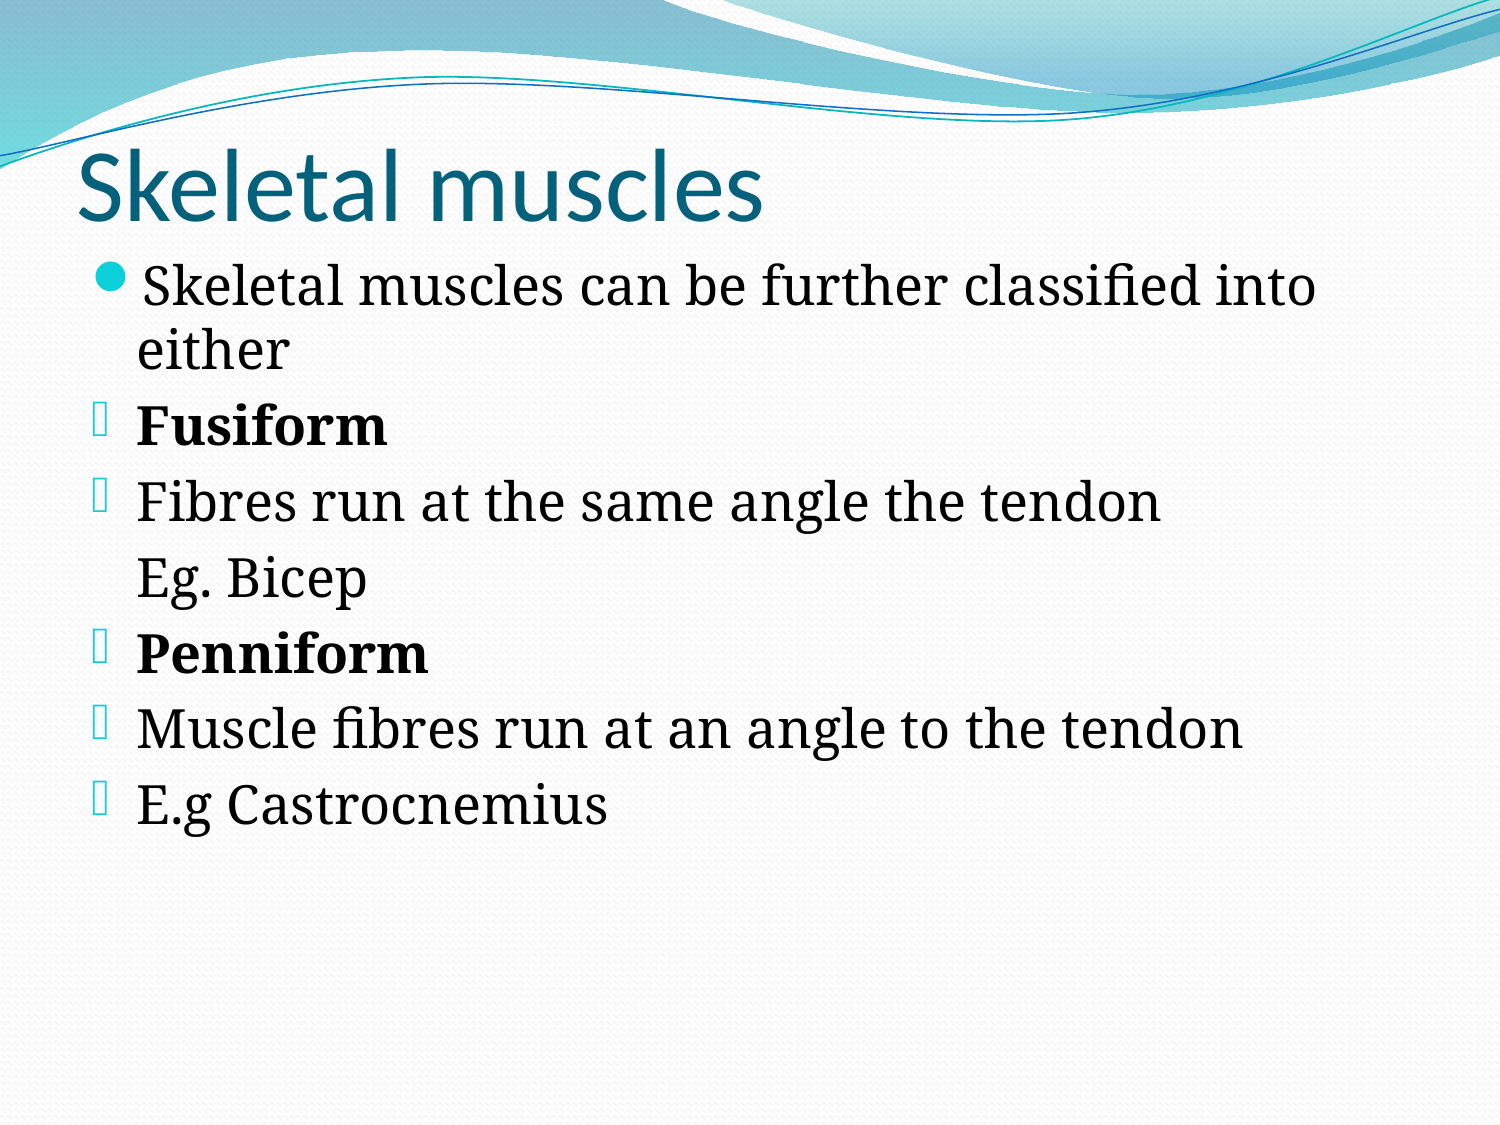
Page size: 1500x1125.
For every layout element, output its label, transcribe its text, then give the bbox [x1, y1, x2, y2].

list Skeletal muscles can be further classified into either Fusiform Fibres run at the same angle the tendon Eg. Bicep Penniform Muscle fibres run at an angle to the tendon E.g Castrocnemius [76, 243, 1427, 964]
title Skeletal muscles [76, 54, 1427, 243]
